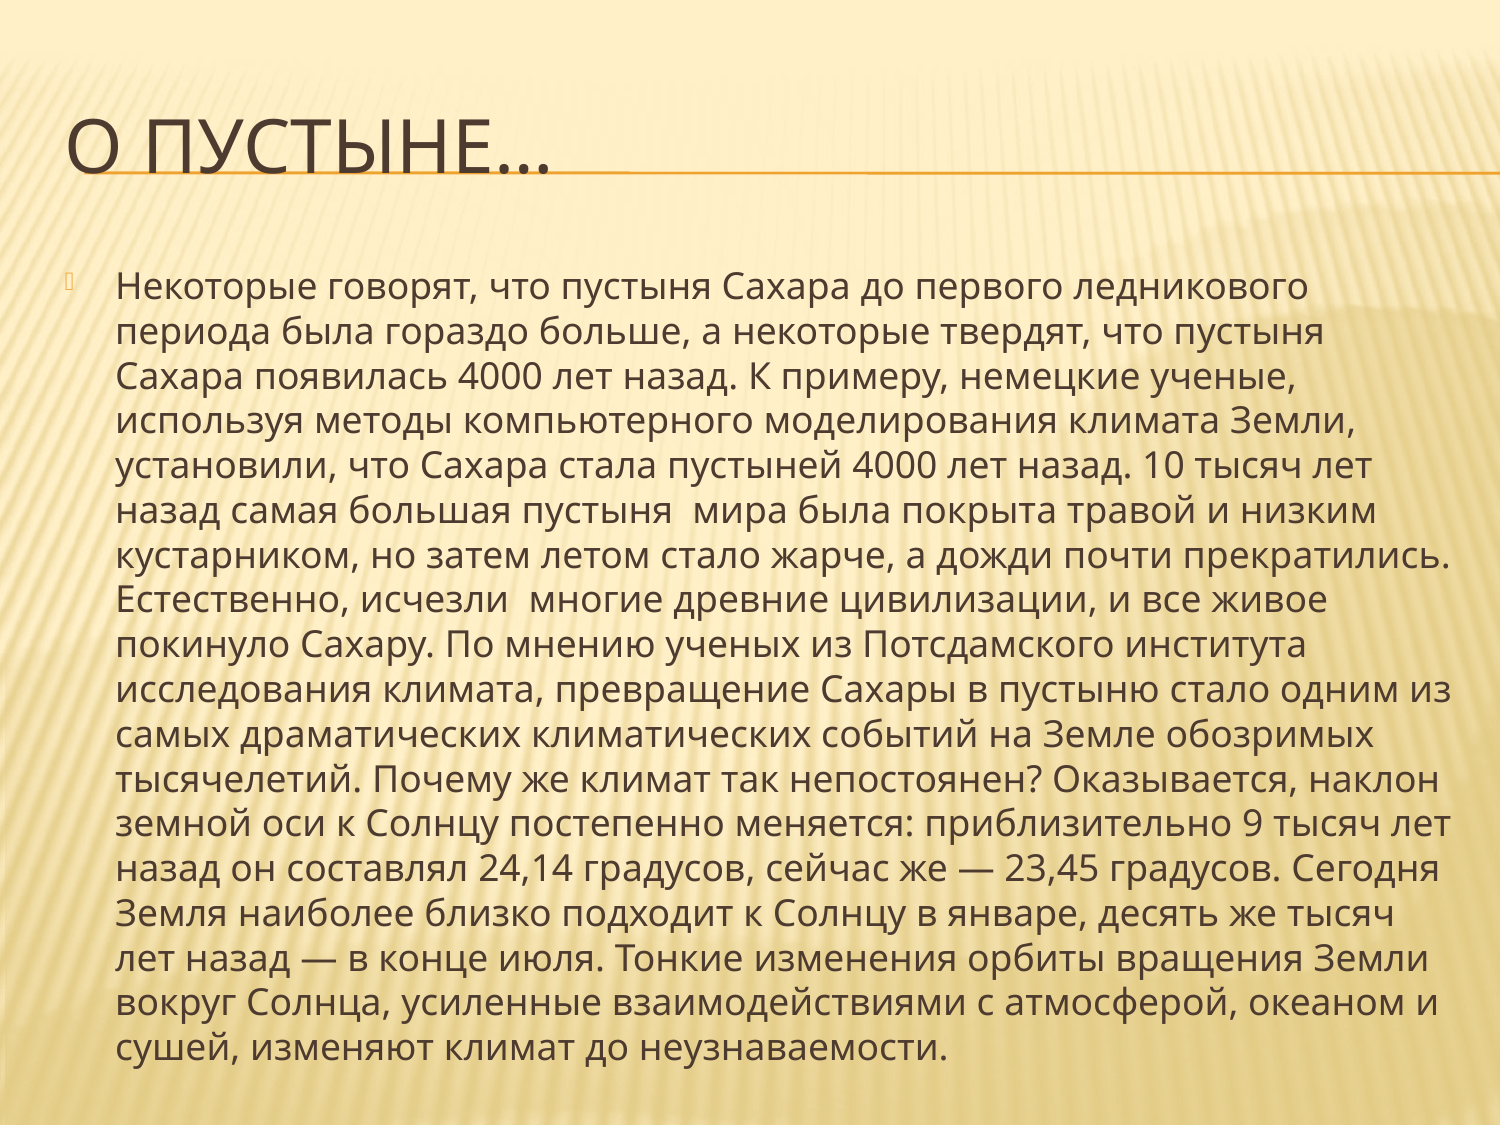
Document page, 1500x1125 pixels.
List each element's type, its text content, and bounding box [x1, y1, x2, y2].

list Некоторые говорят, что пустыня Сахара до первого ледникового периода была гораздо больше, а некоторые твердят, что пустыня Сахара появилась 4000 лет назад. К примеру, немецкие ученые, используя методы компьютерного моделирования климата Земли, установили, что Сахара стала пустыней 4000 лет назад. 10 тысяч лет назад самая большая пустыня мира была покрыта травой и низким кустарником, но затем летом стало жарче, а дожди почти прекратились. Естественно, исчезли многие древние цивилизации, и все живое покинуло Сахару. По мнению ученых из Потсдамского института исследования климата, превращение Сахары в пустыню стало одним из самых драматических климатических событий на Земле обозримых тысячелетий. Почему же климат так непостоянен? Оказывается, наклон земной оси к Солнцу постепенно меняется: приблизительно 9 тысяч лет назад он составлял 24,14 градусов, сейчас же — 23,45 градусов. Сегодня Земля наиболее близко подходит к Солнцу в январе, десять же тысяч лет назад — в конце июля. Тонкие изменения орбиты вращения Земли вокруг Солнца, усиленные взаимодействиями с атмосферой, океаном и сушей, изменяют климат до неузнаваемости. [50, 254, 1475, 1090]
title О пустыне… [50, 75, 1475, 213]
